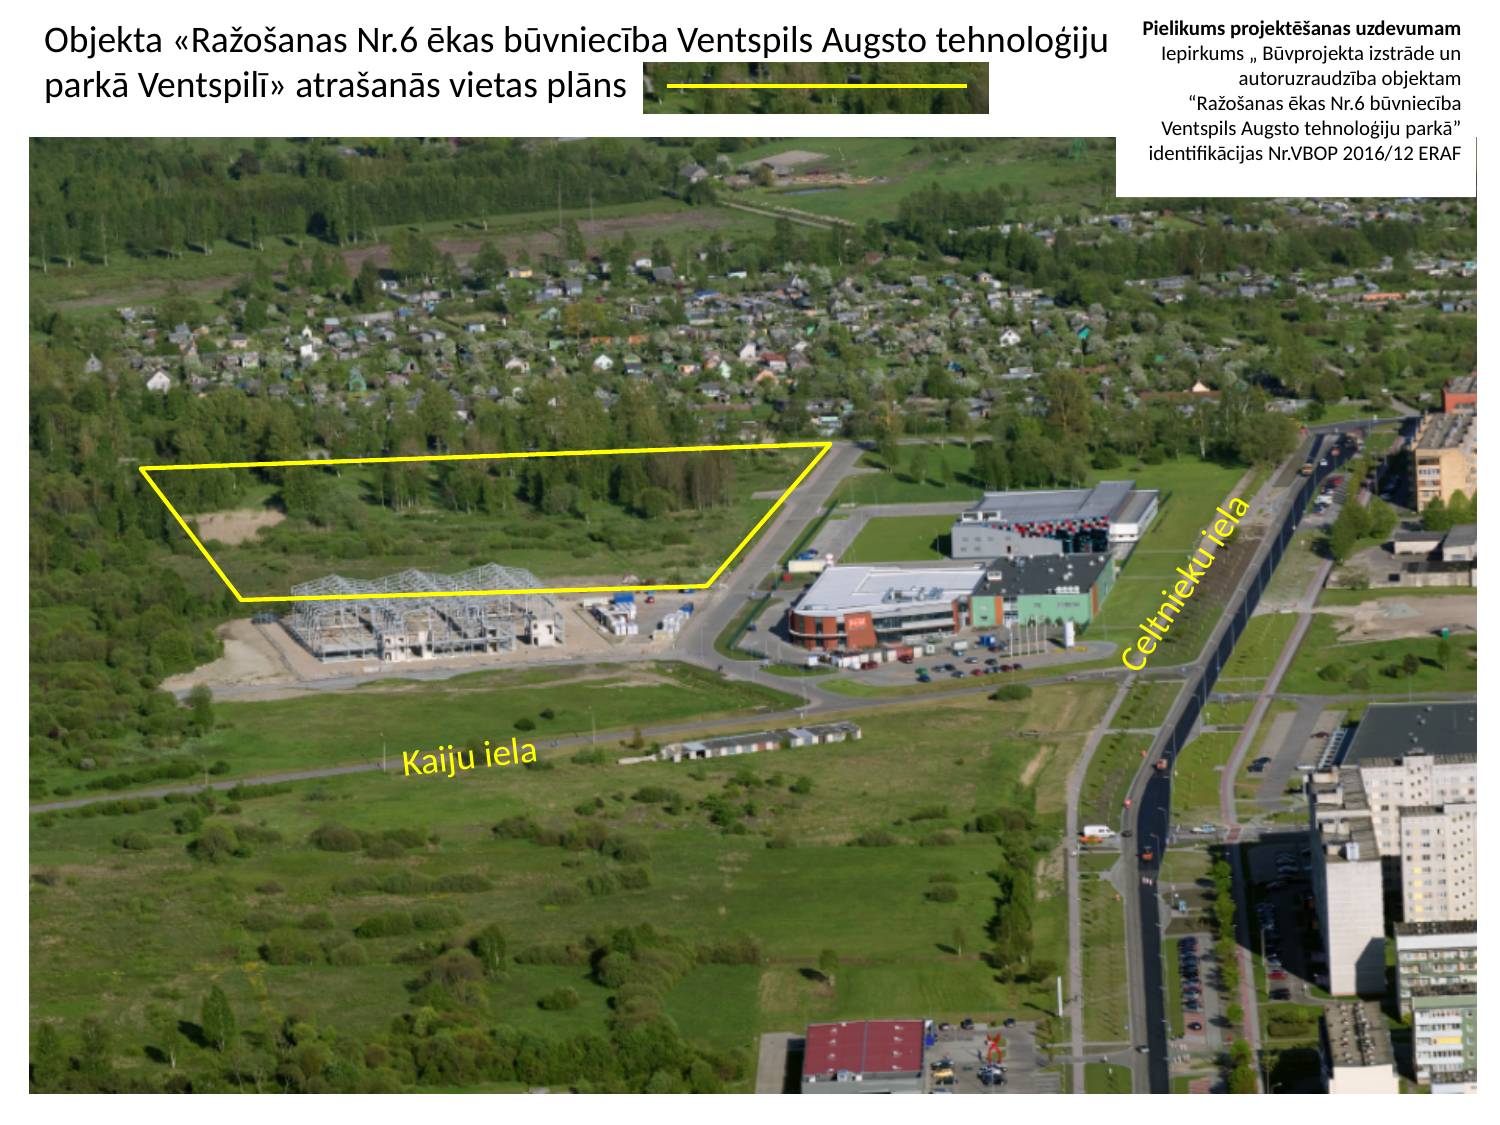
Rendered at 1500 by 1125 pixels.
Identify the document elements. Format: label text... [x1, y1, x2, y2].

text_box Objekta «Ražošanas Nr.6 ēkas būvniecība Ventspils Augsto tehnoloģiju parkā Ventspilī» atrašanās vietas plāns [29, 7, 1116, 113]
picture [29, 136, 1477, 1094]
picture [643, 62, 990, 114]
text_box Pielikums projektēšanas uzdevumam Iepirkums „ Būvprojekta izstrāde un autoruzraudzība objektam “Ražošanas ēkas Nr.6 būvniecība Ventspils Augsto tehnoloģiju parkā” identifikācijas Nr.VBOP 2016/12 ERAF [1116, 7, 1477, 136]
